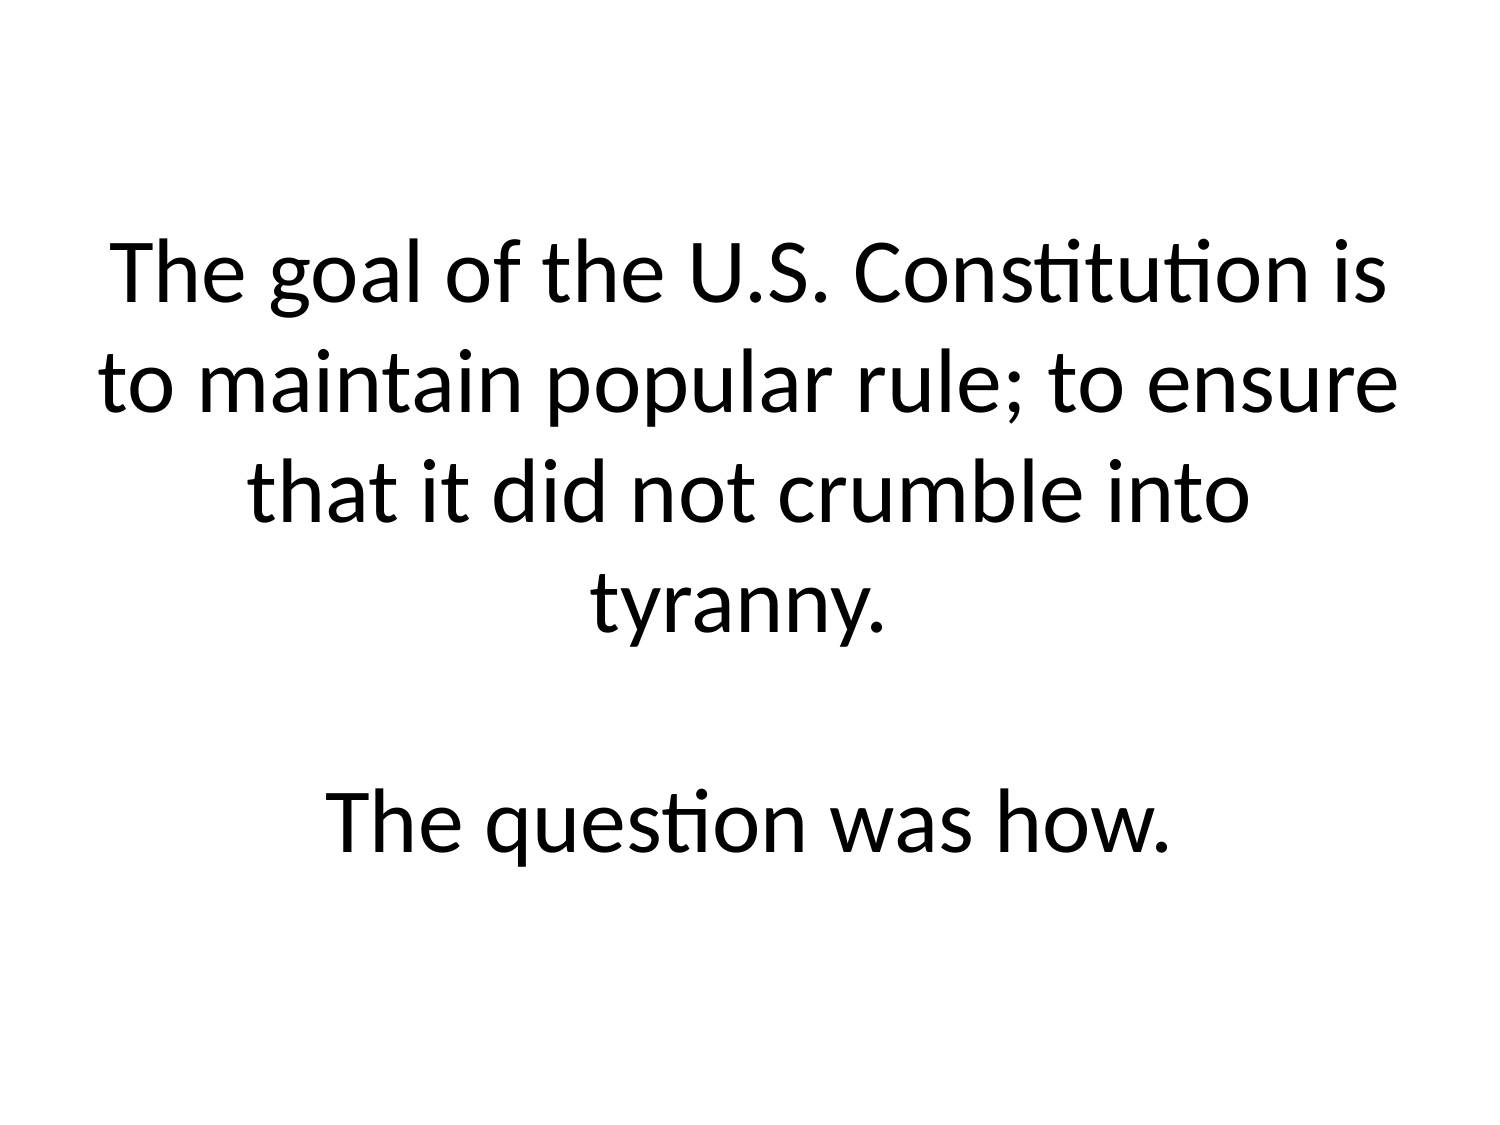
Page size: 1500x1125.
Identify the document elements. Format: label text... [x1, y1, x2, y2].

title The goal of the U.S. Constitution is to maintain popular rule; to ensure that it did not crumble into tyranny. The question was how. [74, 44, 1426, 1038]
